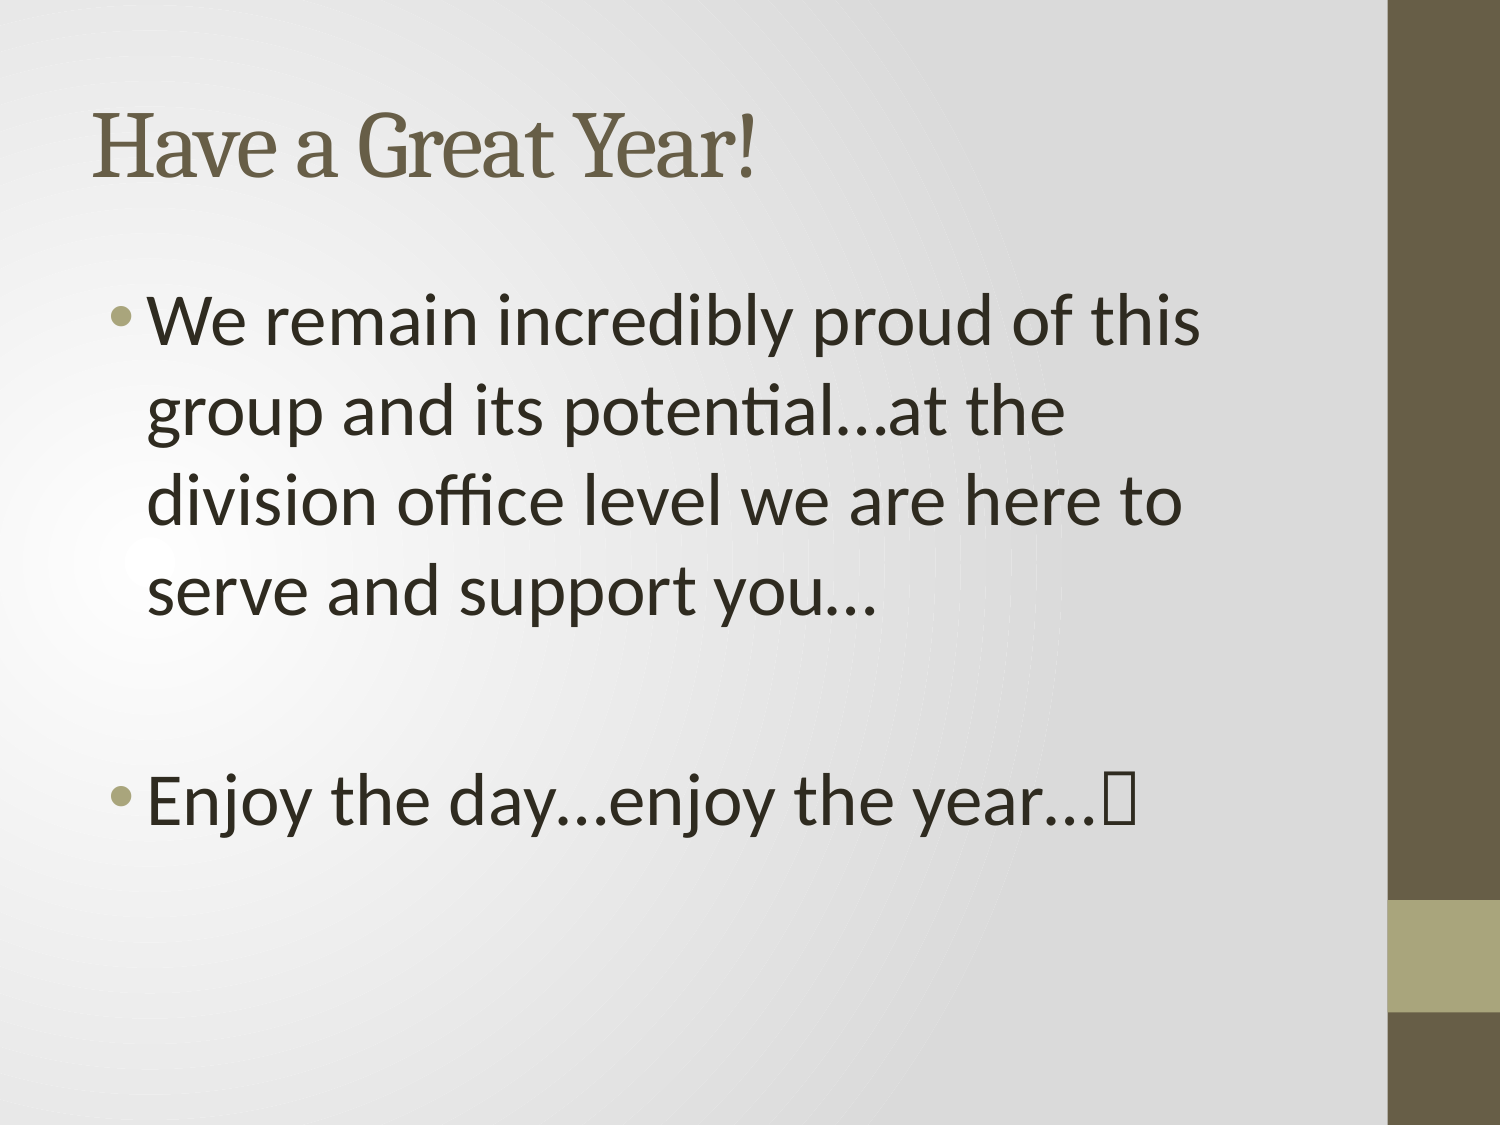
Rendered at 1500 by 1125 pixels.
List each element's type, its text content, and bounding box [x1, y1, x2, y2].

list We remain incredibly proud of this group and its potential…at the division office level we are here to serve and support you… Enjoy the day…enjoy the year… [75, 262, 1325, 1050]
title Have a Great Year! [75, 45, 1325, 233]
